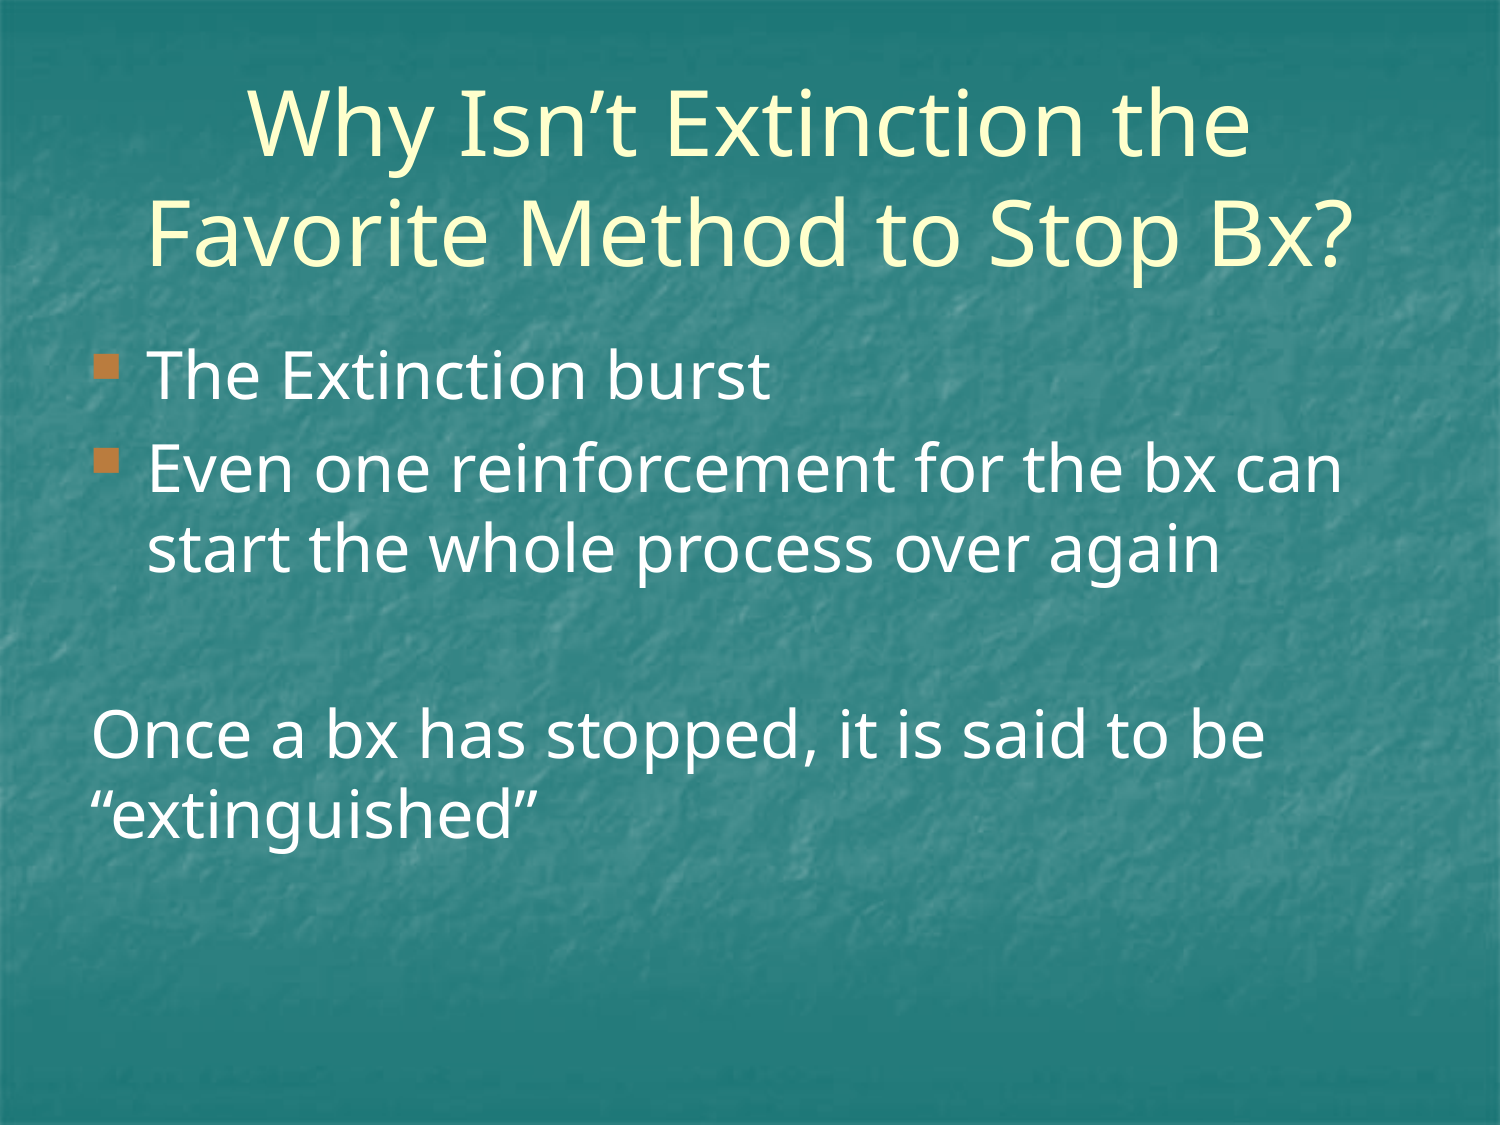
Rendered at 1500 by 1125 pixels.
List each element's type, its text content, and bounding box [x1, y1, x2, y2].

title Why Isn’t Extinction the Favorite Method to Stop Bx? [74, 62, 1426, 288]
list The Extinction burst Even one reinforcement for the bx can start the whole process over again Once a bx has stopped, it is said to be “extinguished” [74, 324, 1426, 1001]
